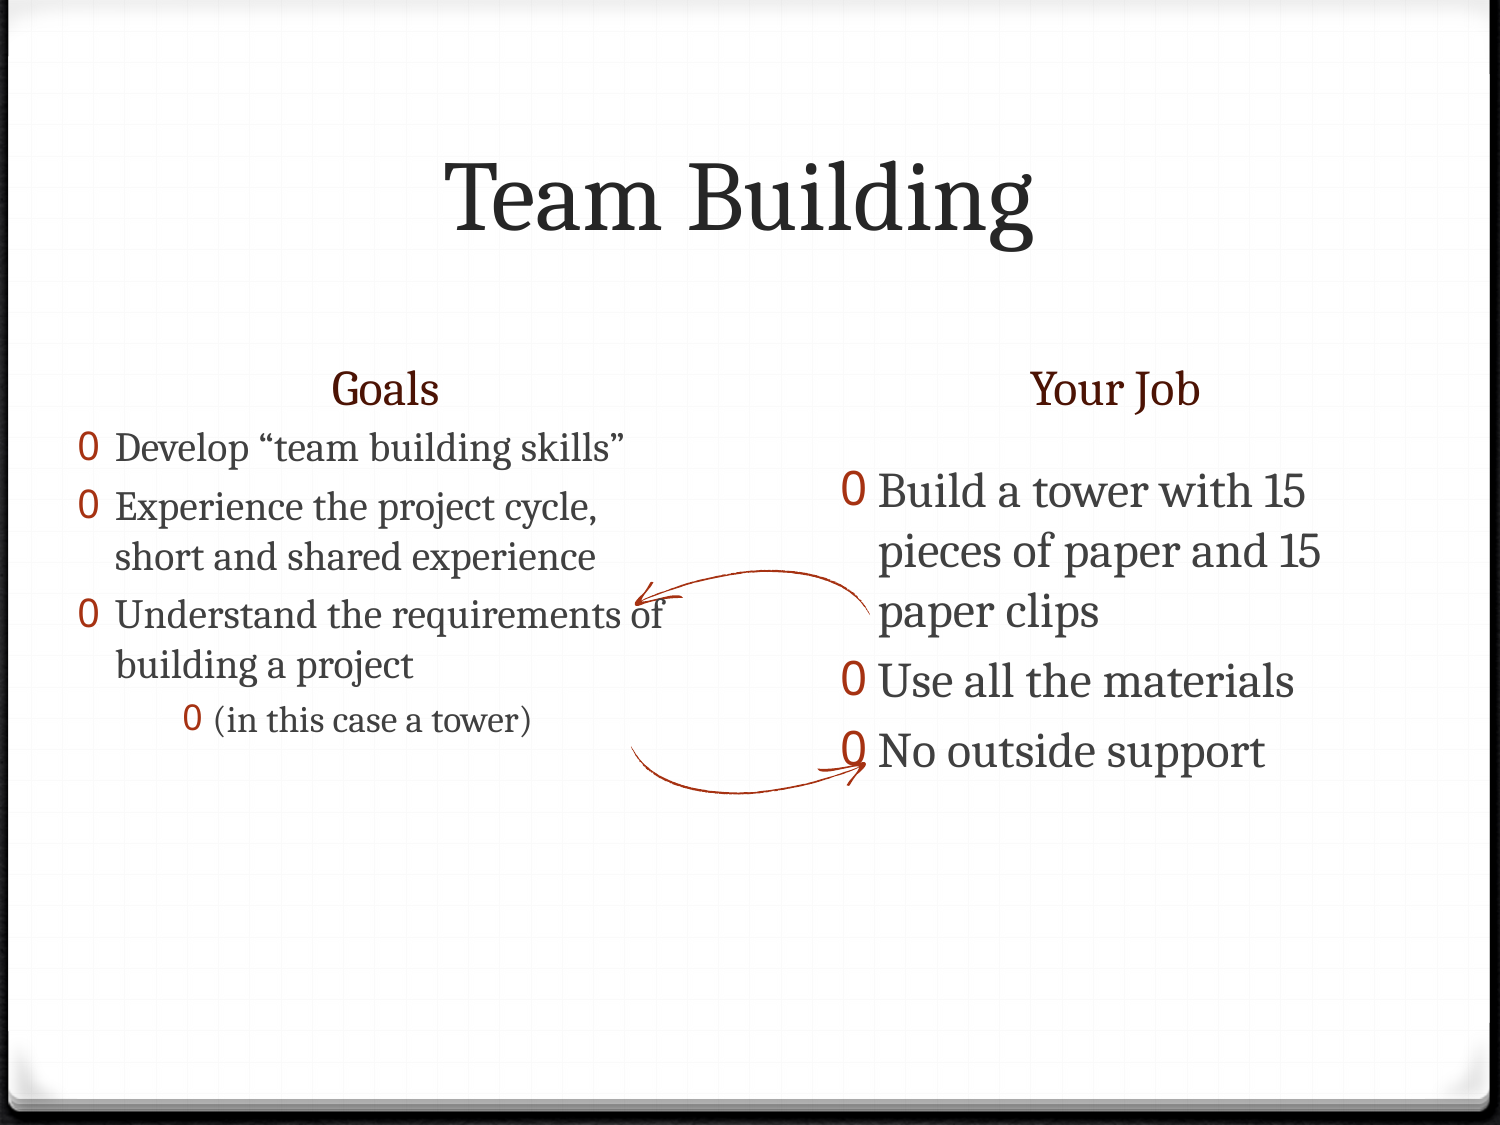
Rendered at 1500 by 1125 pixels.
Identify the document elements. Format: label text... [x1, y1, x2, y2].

list Develop “team building skills” Experience the project cycle, short and shared experience Understand the requirements of building a project (in this case a tower) [62, 412, 688, 945]
list Build a tower with 15 pieces of paper and 15 paper clips Use all the materials No outside support [825, 450, 1438, 983]
picture [0, 0, 1500, 1125]
title Team Building [90, 71, 1410, 309]
list Goals [138, 334, 633, 412]
list Your Job [867, 334, 1363, 424]
